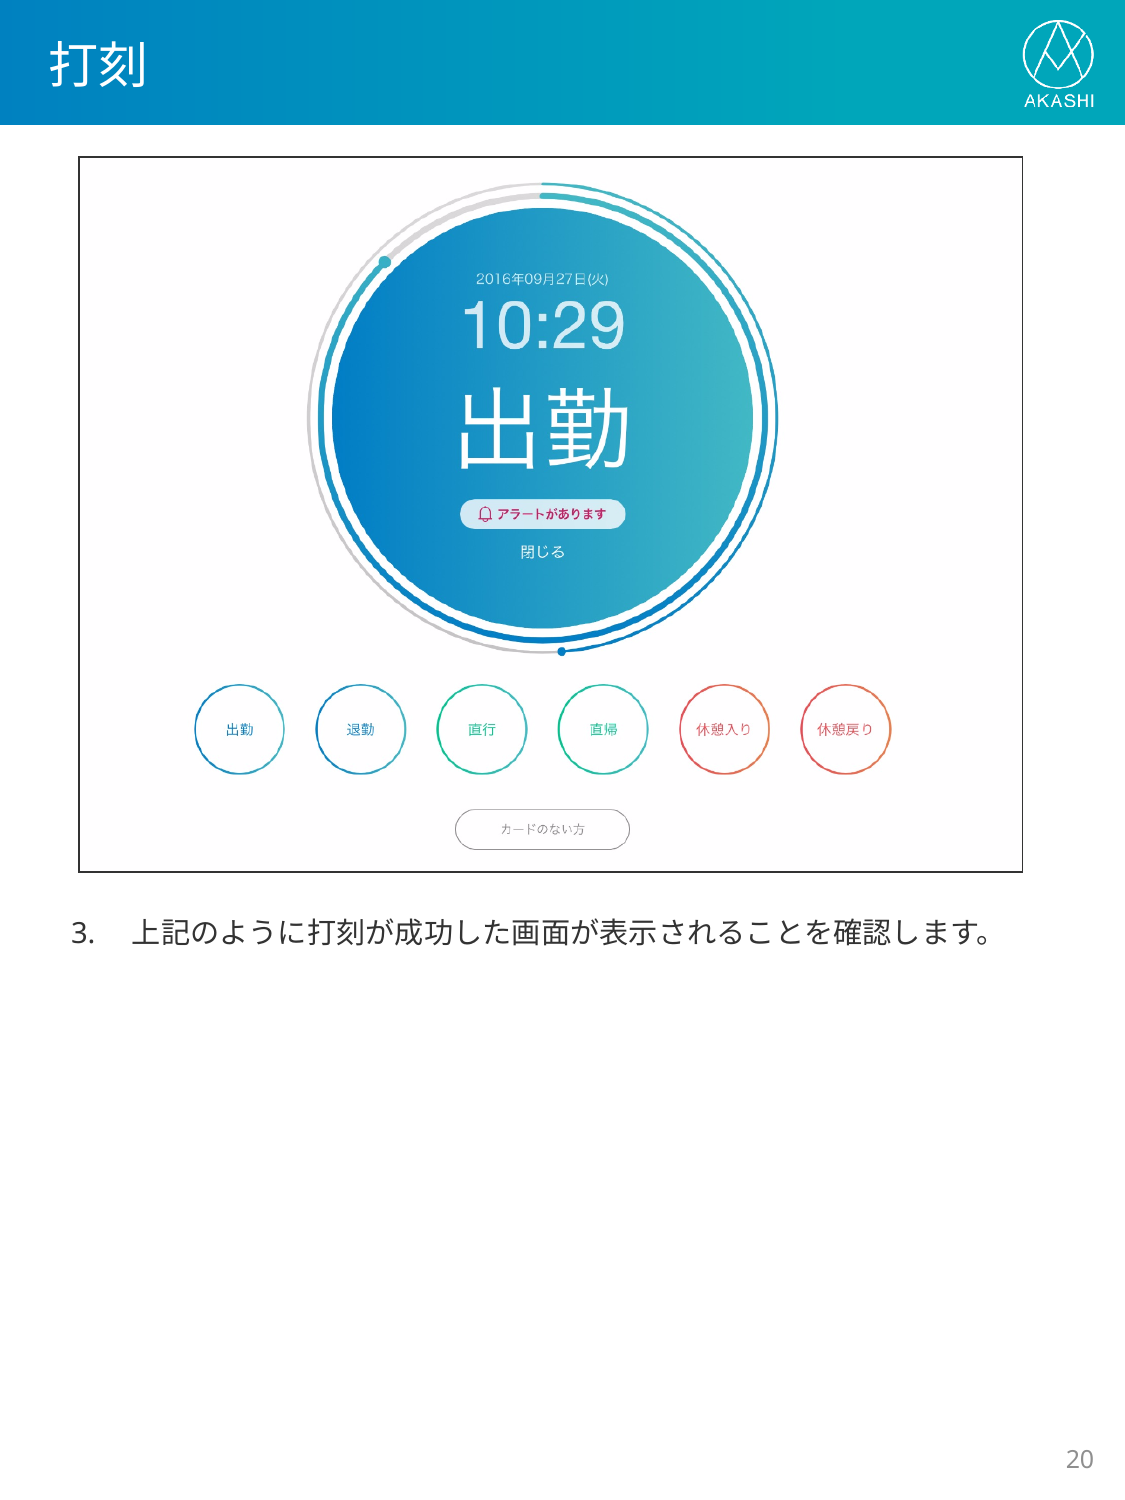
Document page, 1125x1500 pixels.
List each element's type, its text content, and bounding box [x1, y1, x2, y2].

picture [79, 157, 1022, 871]
title 打刻 [33, 0, 1045, 123]
text_box 3. 上記のように打刻が成功した画面が表示されることを確認します。 [56, 906, 1034, 957]
slide_number 19 [856, 1420, 1110, 1500]
picture [1045, 9, 1103, 117]
